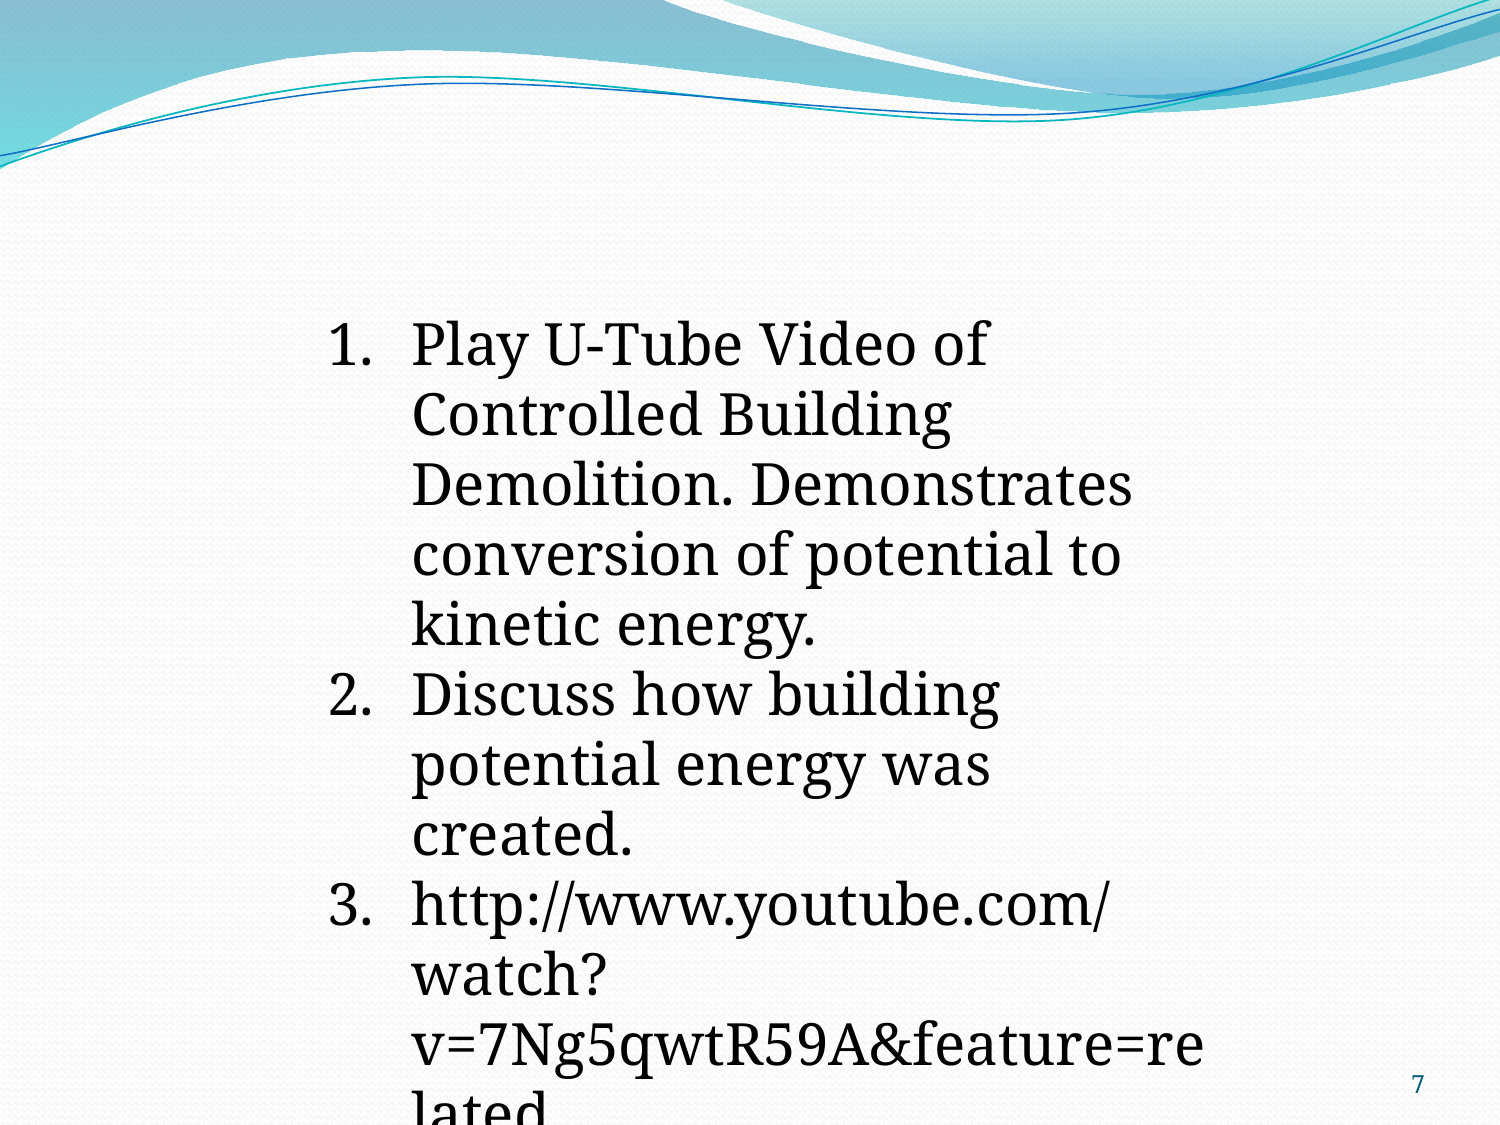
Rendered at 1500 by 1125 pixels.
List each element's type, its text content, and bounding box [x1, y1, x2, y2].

text_box Play U-Tube Video of Controlled Building Demolition. Demonstrates conversion of potential to kinetic energy. Discuss how building potential energy was created. http://www.youtube.com/watch?v=7Ng5qwtR59A&feature=related [312, 299, 1225, 1125]
slide_number 7 [1299, 1042, 1425, 1103]
